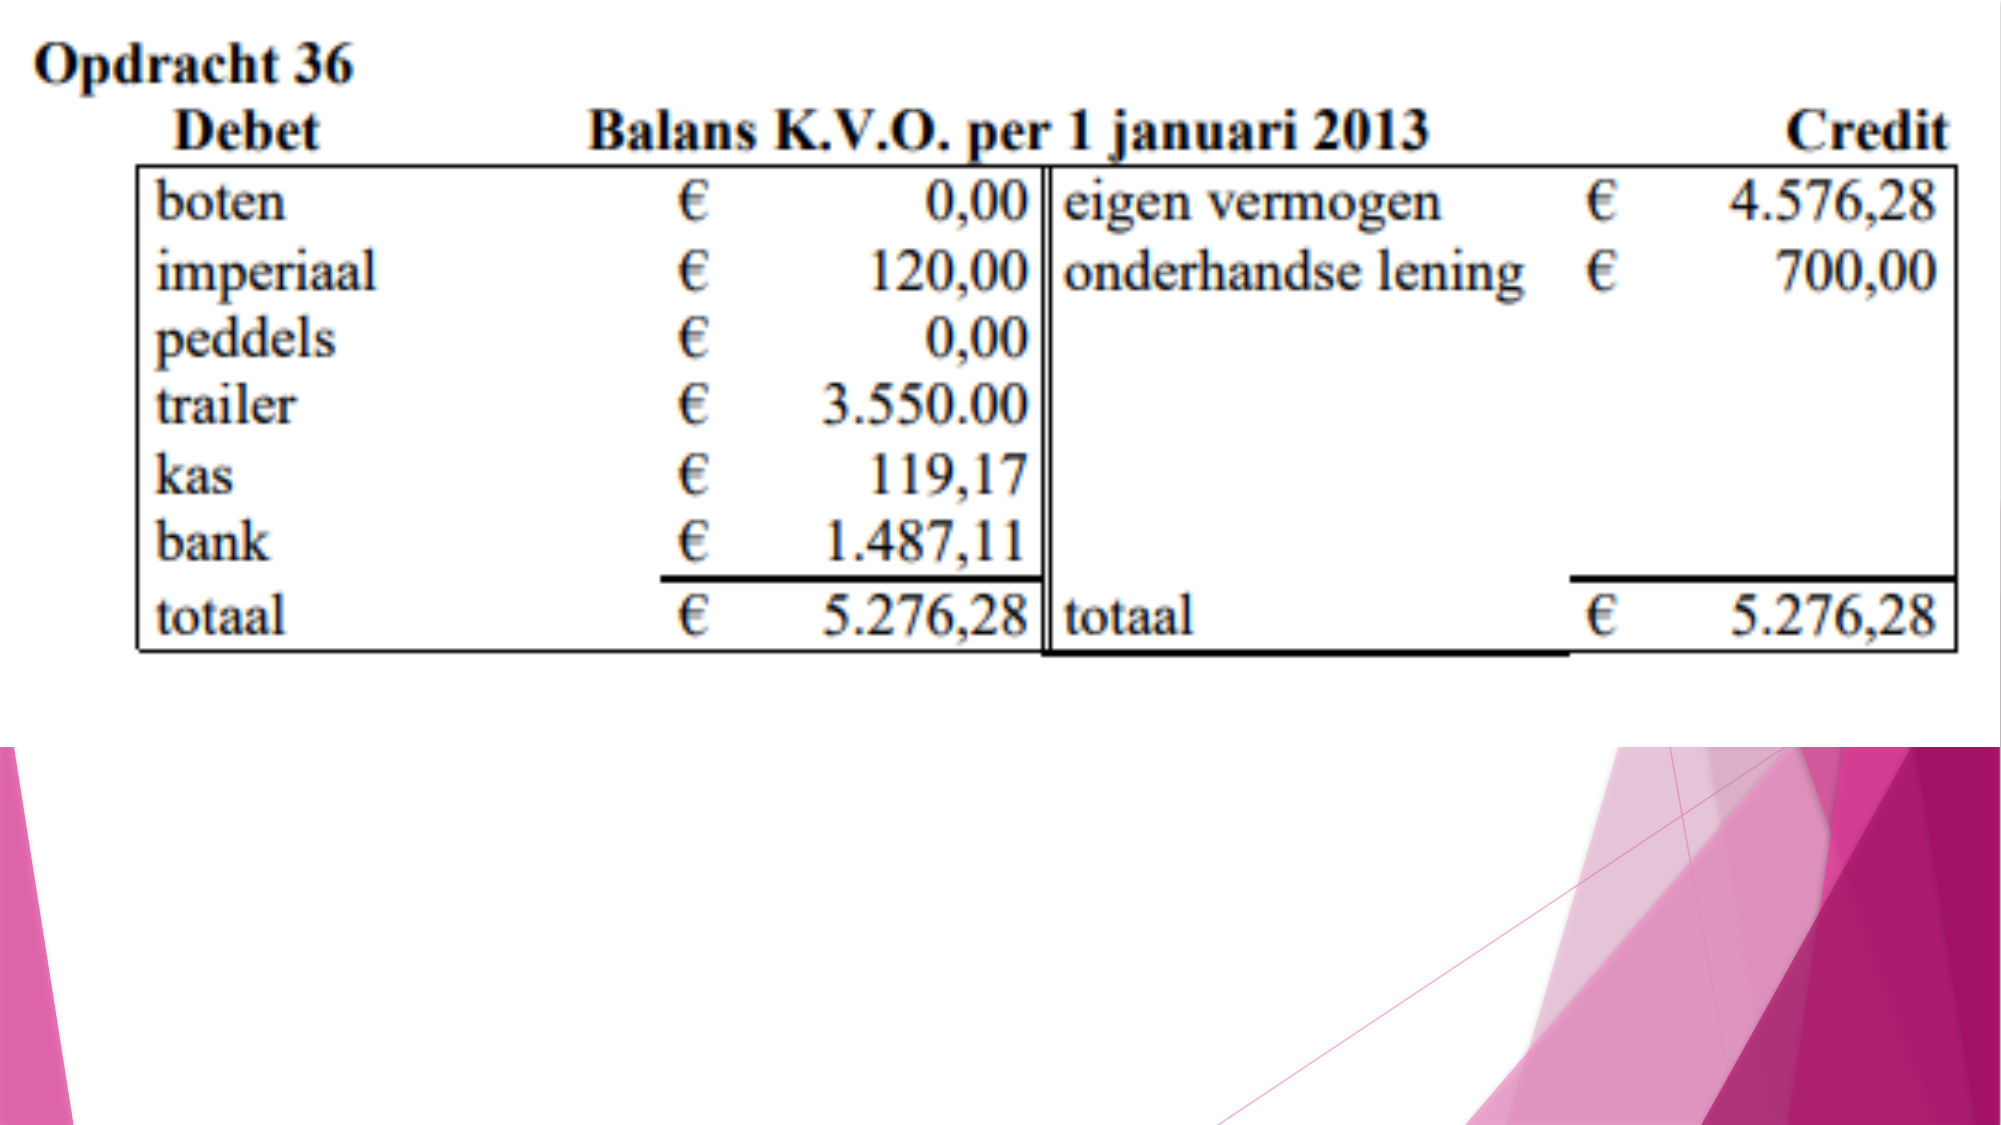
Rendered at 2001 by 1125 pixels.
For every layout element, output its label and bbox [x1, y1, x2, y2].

picture [0, 0, 2000, 748]
